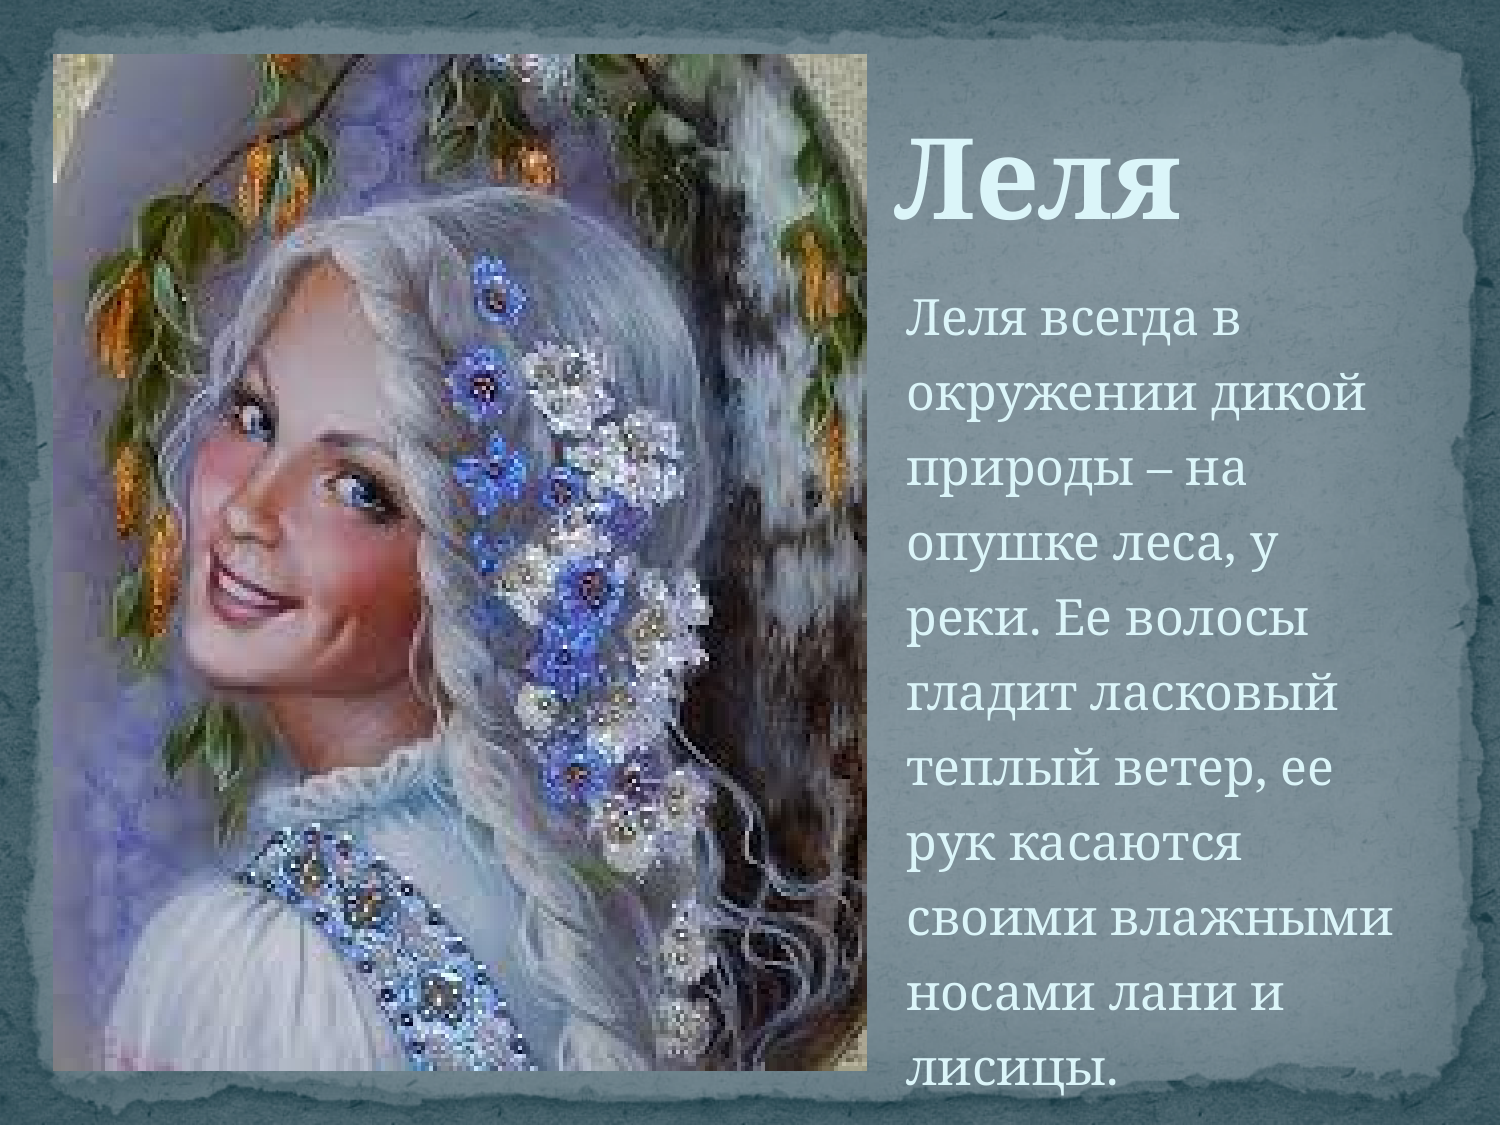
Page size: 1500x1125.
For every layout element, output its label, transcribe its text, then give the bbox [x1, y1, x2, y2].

list Леля всегда в окружении дикой природы – на опушке леса, у реки. Ее волосы гладит ласковый теплый ветер, ее рук касаются своими влажными носами лани и лисицы. [891, 262, 1438, 875]
title Леля [879, 74, 1438, 250]
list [56, 57, 865, 1069]
